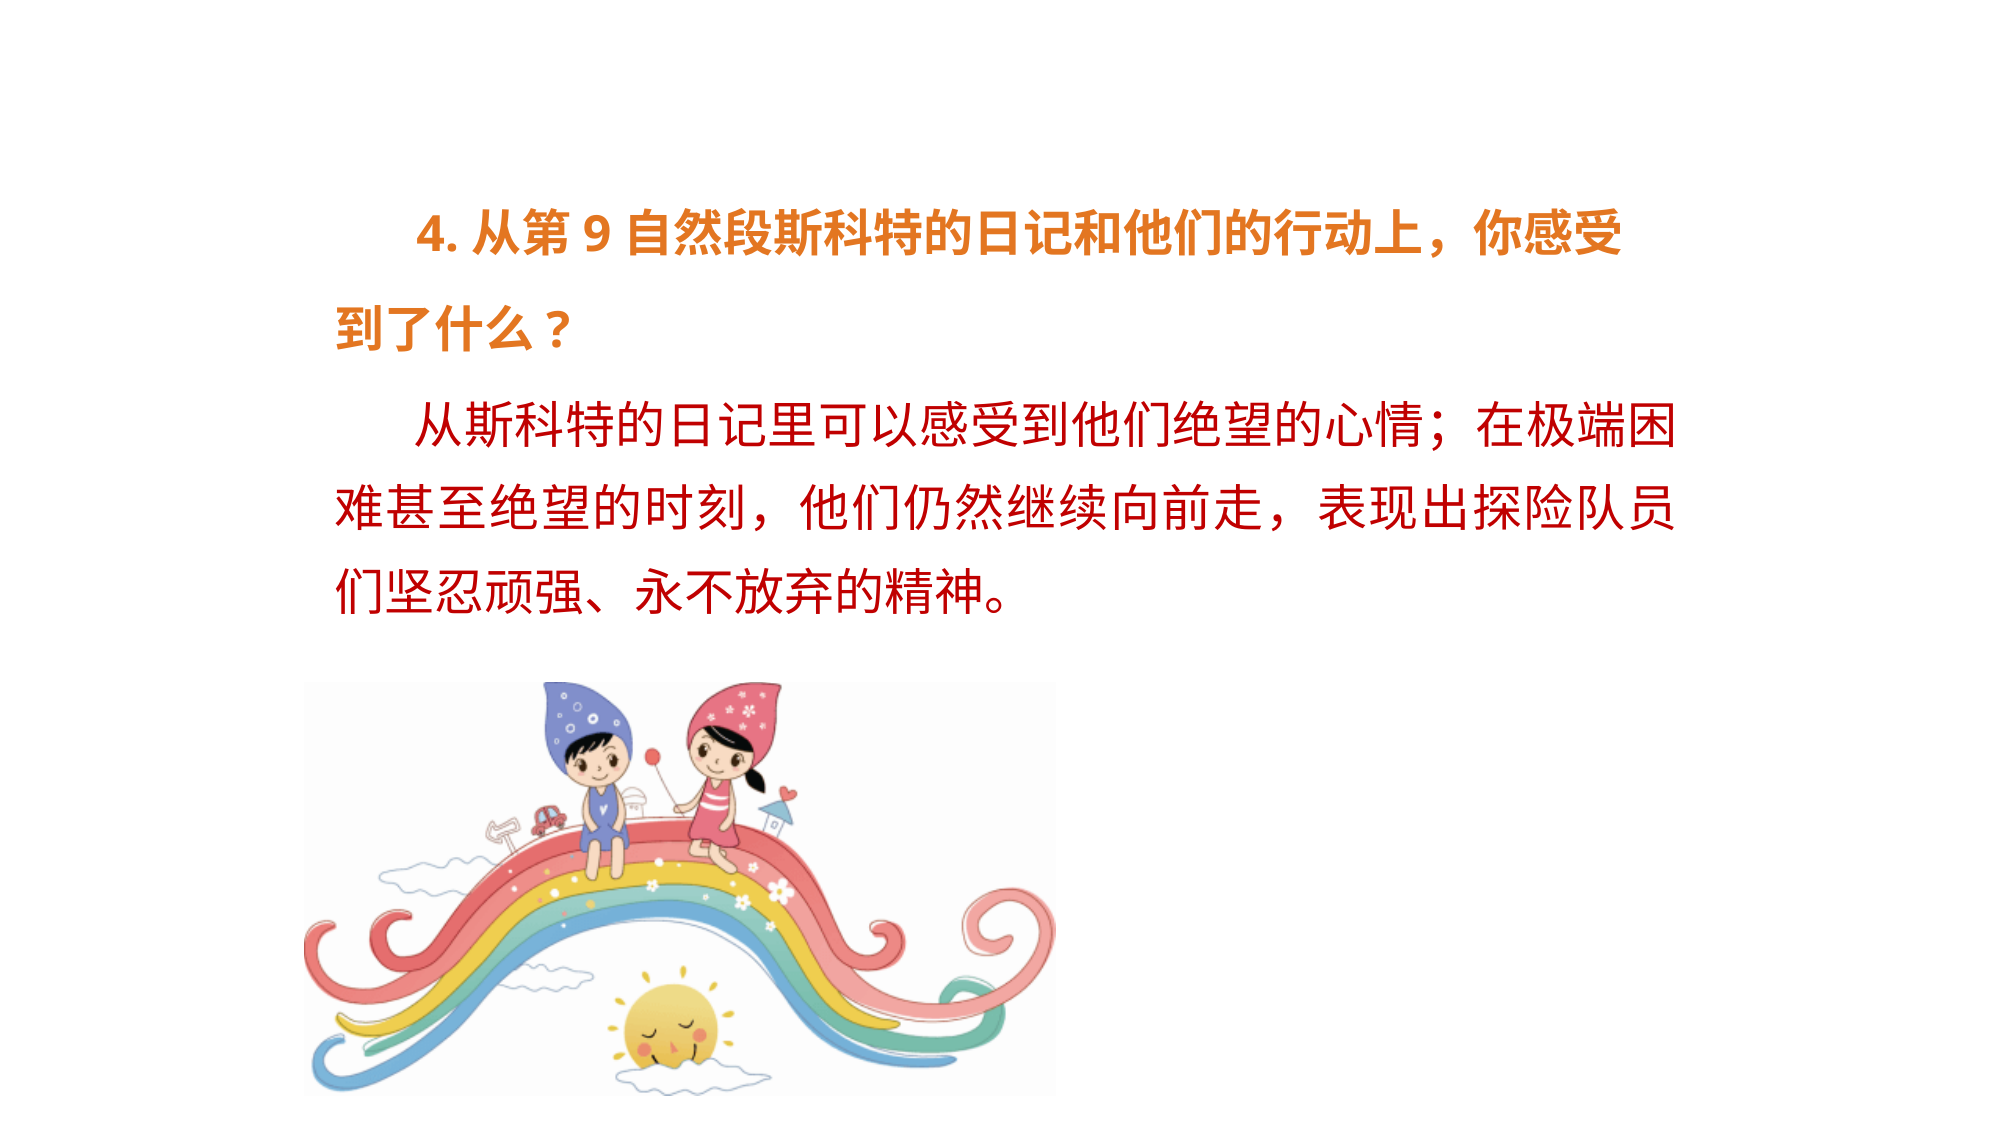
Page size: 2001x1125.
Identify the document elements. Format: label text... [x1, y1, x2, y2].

list 4.从第9自然段斯科特的日记和他们的行动上，你感受 到了什么? 从斯科特的日记里可以感受到他们绝望的心情；在极端困难甚至绝望的时刻，他们仍然继续向前走，表现出探险队员们坚忍顽强、永不放弃的精神。 [319, 171, 1693, 1005]
picture [304, 682, 1056, 1096]
